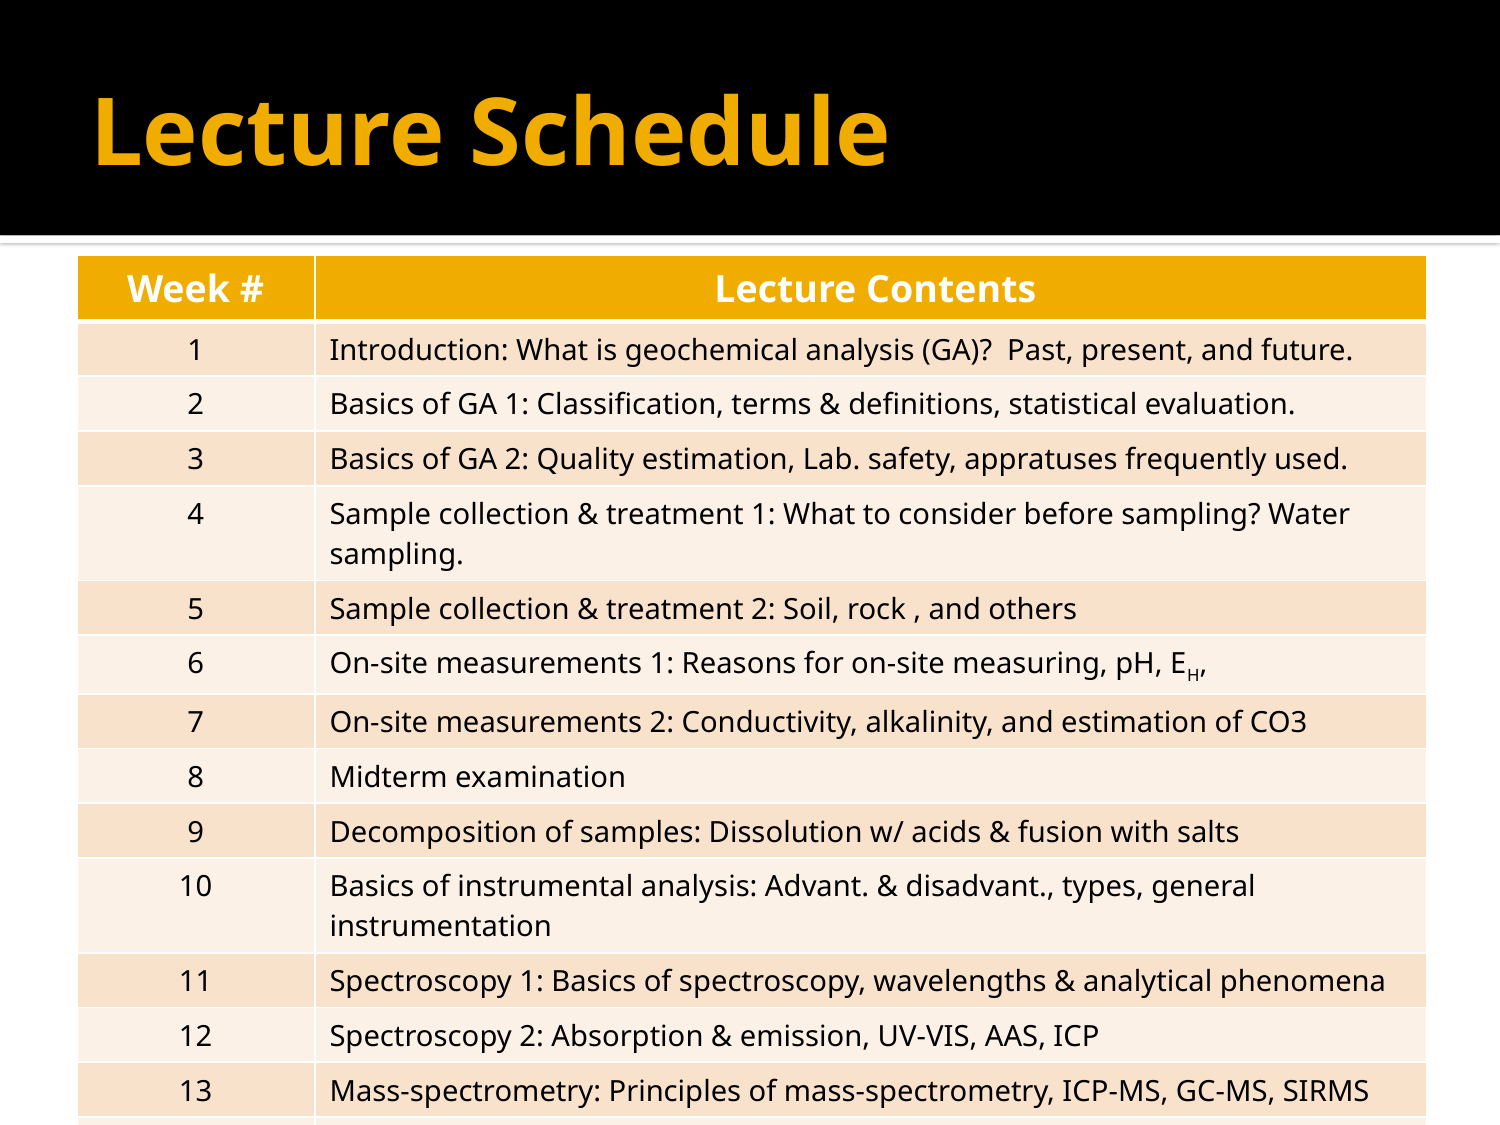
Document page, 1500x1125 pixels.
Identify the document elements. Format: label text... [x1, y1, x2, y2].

table_cell 14 [78, 1118, 314, 1125]
table_cell Sample collection & treatment 1: What to consider before sampling? Water sampling. [316, 487, 1426, 580]
table_cell Spectroscopy 1: Basics of spectroscopy, wavelengths & analytical phenomena [316, 954, 1426, 1007]
table_cell 13 [78, 1063, 314, 1116]
table_header Week # [78, 256, 314, 319]
table_cell 9 [78, 804, 314, 857]
table_cell 12 [78, 1008, 314, 1061]
table_cell Decomposition of samples: Dissolution w/ acids & fusion with salts [316, 804, 1426, 857]
title Lecture Schedule [75, 25, 1425, 231]
table_cell Spectroscopy 2: Absorption & emission, UV-VIS, AAS, ICP [316, 1008, 1426, 1061]
table_cell 6 [78, 636, 314, 693]
table_cell Introduction: What is geochemical analysis (GA)? Past, present, and future. [316, 324, 1426, 375]
table_header Lecture Contents [316, 256, 1426, 319]
table_cell 2 [78, 377, 314, 430]
table_cell 4 [78, 487, 314, 580]
table_cell Mass-spectrometry: Principles of mass-spectrometry, ICP-MS, GC-MS, SIRMS [316, 1063, 1426, 1116]
table_cell 1 [78, 324, 314, 375]
table_cell Basics of instrumental analysis: Advant. & disadvant., types, general instrumentation [316, 859, 1426, 952]
table_cell On-site measurements 2: Conductivity, alkalinity, and estimation of CO3 [316, 695, 1426, 748]
table_cell Midterm examination [316, 749, 1426, 802]
table_cell On-site measurements 1: Reasons for on-site measuring, pH, EH, [316, 636, 1426, 693]
table_cell 10 [78, 859, 314, 952]
table_cell 7 [78, 695, 314, 748]
table_cell 8 [78, 749, 314, 802]
table_cell Basics of GA 2: Quality estimation, Lab. safety, appratuses frequently used. [316, 432, 1426, 485]
table_cell Basics of GA 1: Classification, terms & definitions, statistical evaluation. [316, 377, 1426, 430]
table_cell Other analytical instruments: IC, XRD, XRF, EPMA [316, 1118, 1426, 1125]
table_cell Sample collection & treatment 2: Soil, rock , and others [316, 581, 1426, 634]
table_cell 11 [78, 954, 314, 1007]
table_cell 5 [78, 581, 314, 634]
table_cell 3 [78, 432, 314, 485]
